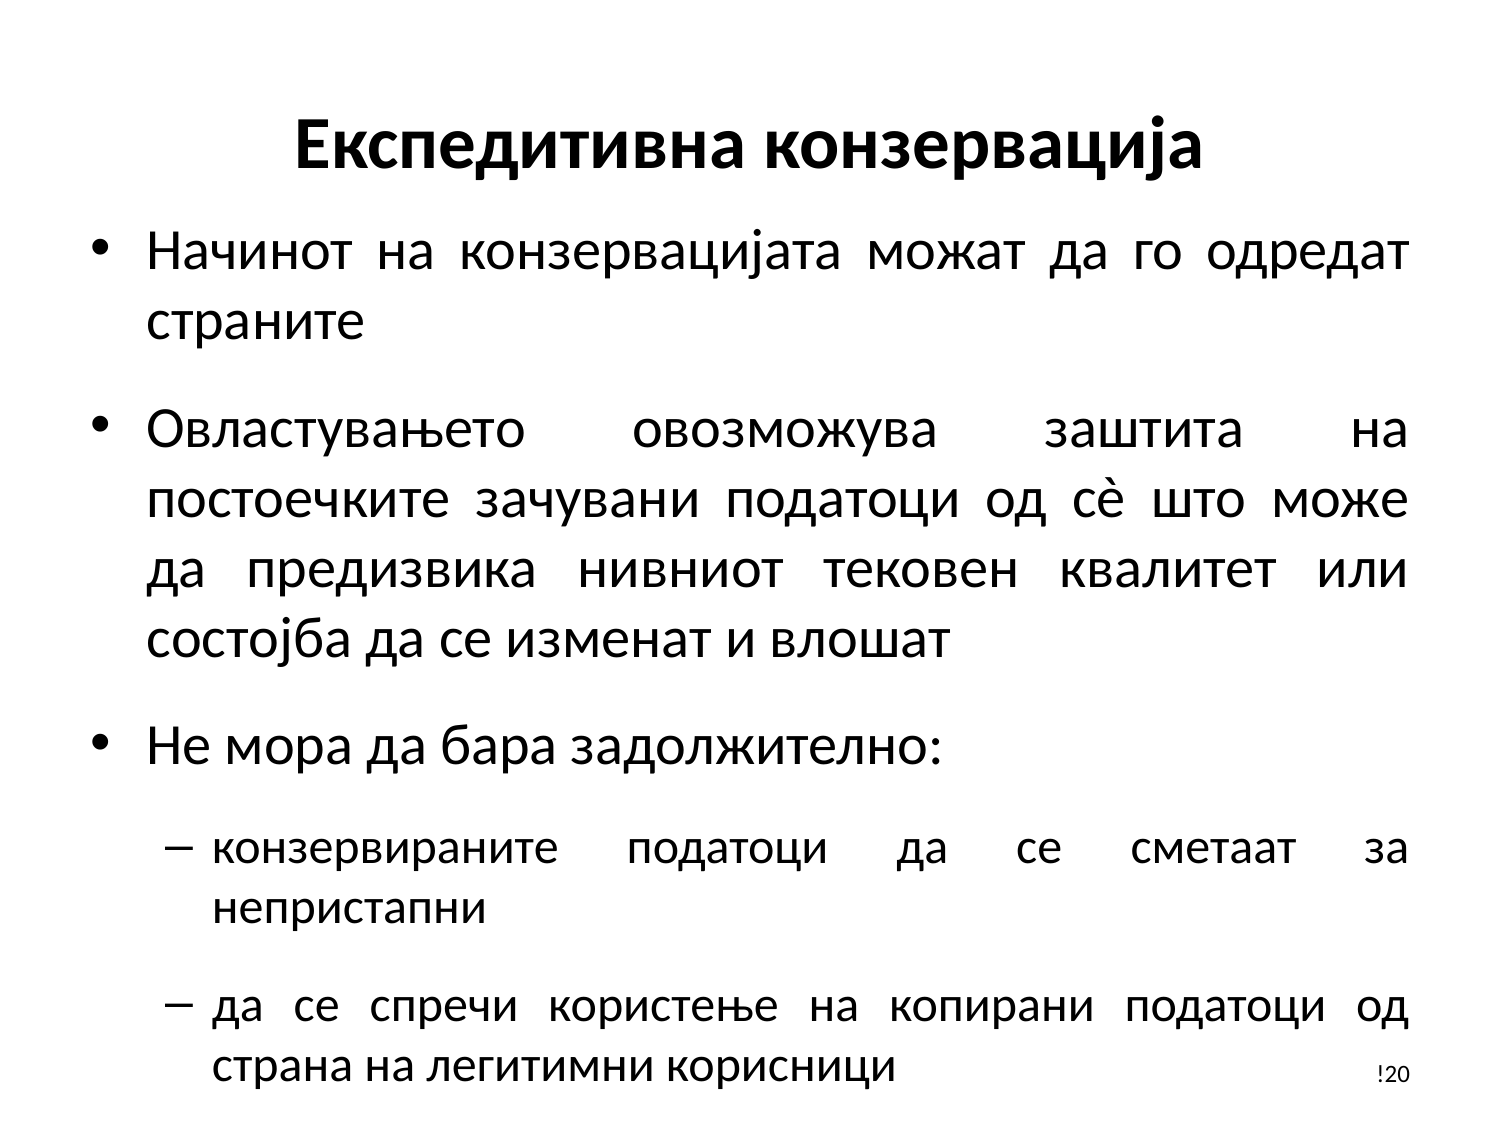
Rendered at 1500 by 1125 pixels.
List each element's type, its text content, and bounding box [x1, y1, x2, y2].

list Начинот на конзервацијата можат да го одредат страните Овластувањето овозможува заштита на постоечките зачувани податоци од сè што може да предизвика нивниот тековен квалитет или состојба да се изменат и влошат Не мора да бара задолжително: конзервираните податоци да се сметаат за непристапни да се спречи користење на копирани податоци од страна на легитимни корисници [74, 203, 1426, 947]
title Експедитивна конзервација [74, 44, 1426, 203]
slide_number !20 [1074, 1042, 1425, 1103]
